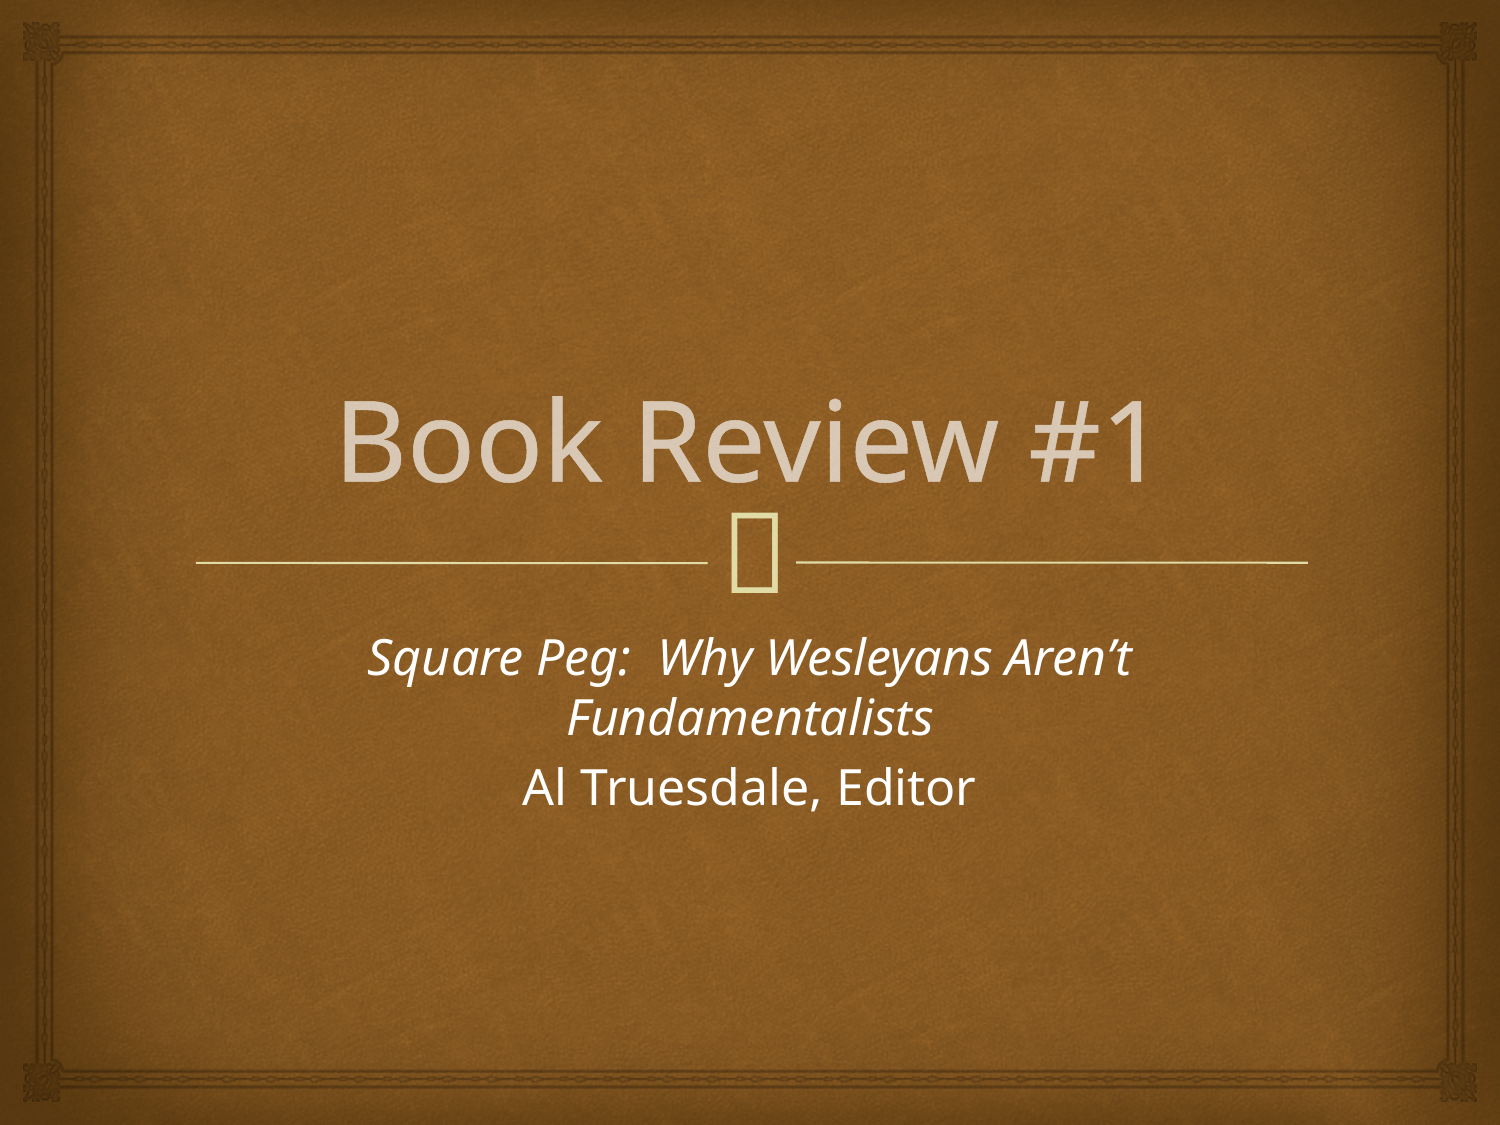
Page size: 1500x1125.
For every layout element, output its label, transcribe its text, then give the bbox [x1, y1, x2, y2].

subtitle Square Peg: Why Wesleyans Aren’t Fundamentalists Al Truesdale, Editor [225, 618, 1275, 906]
title Book Review #1 [194, 227, 1306, 512]
picture [0, 0, 1500, 1125]
